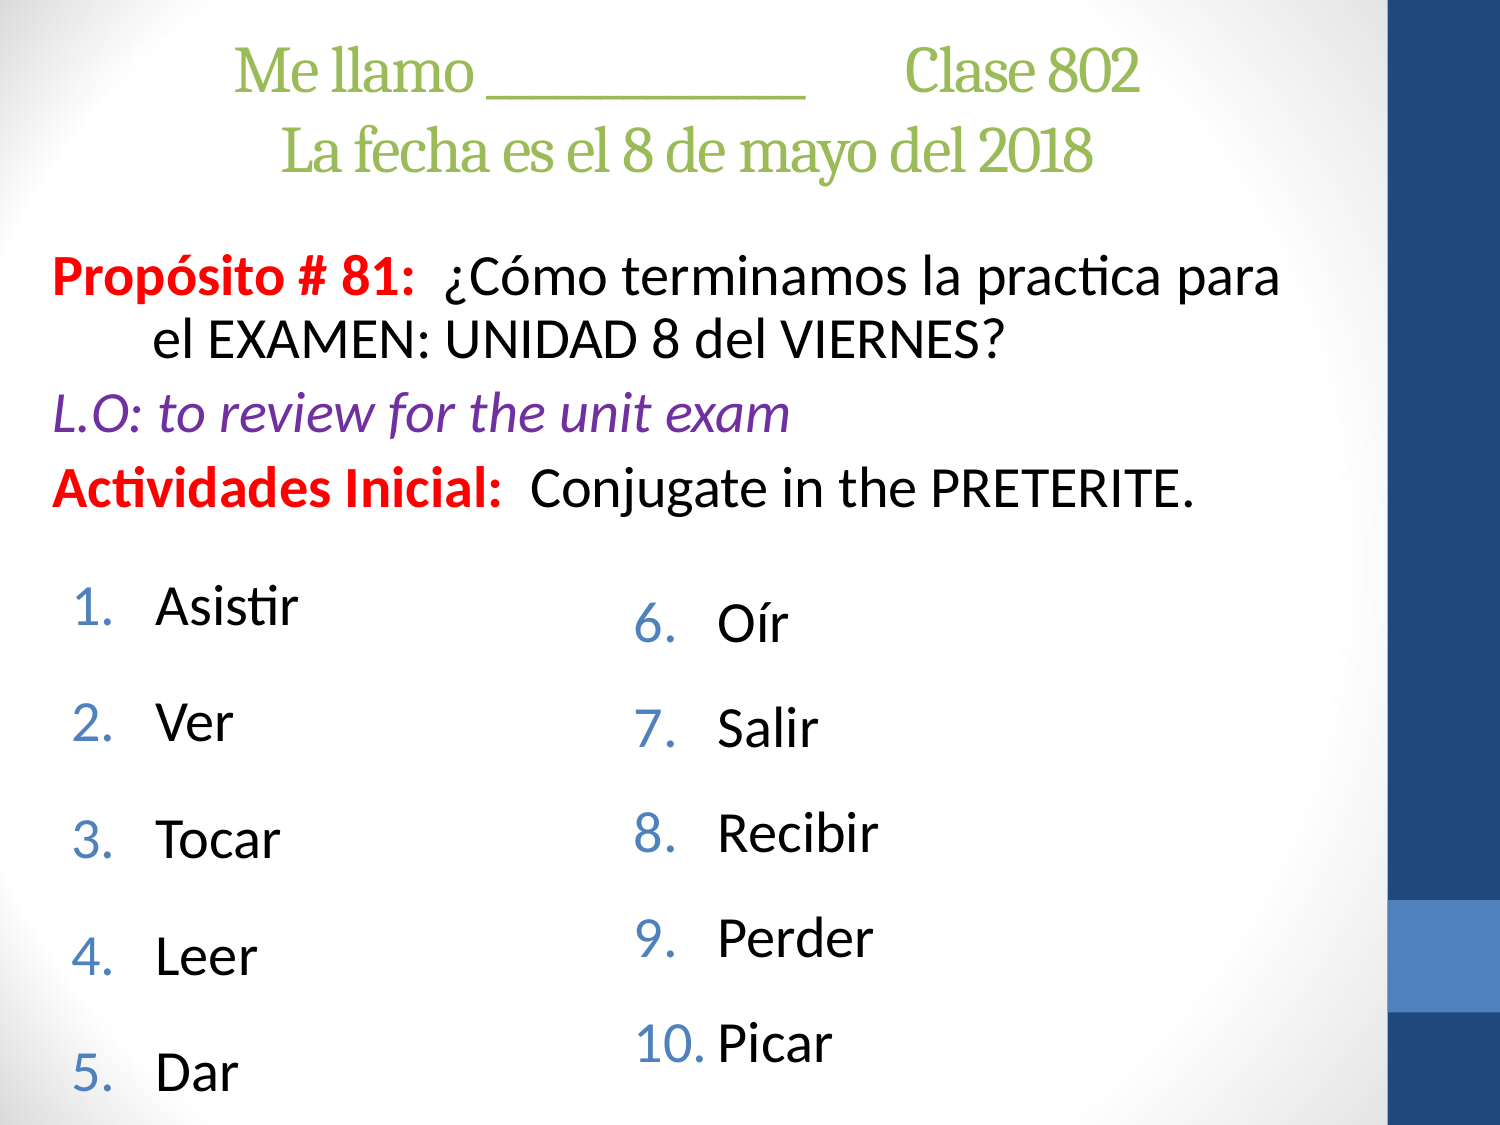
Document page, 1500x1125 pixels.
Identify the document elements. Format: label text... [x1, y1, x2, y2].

picture [0, 0, 1387, 1125]
text_box Oír Salir Recibir Perder Picar [600, 542, 1150, 1082]
title Me llamo ______________ Clase 802 La fecha es el 8 de mayo del 2018 [12, 12, 1363, 200]
list Propósito # 81: ¿Cómo terminamos la practica para el EXAMEN: UNIDAD 8 del VIERNES? L.O: to review for the unit exam Actividades Inicial: Conjugate in the PRETERITE. Asistir Ver Tocar Leer Dar [37, 237, 1350, 1050]
